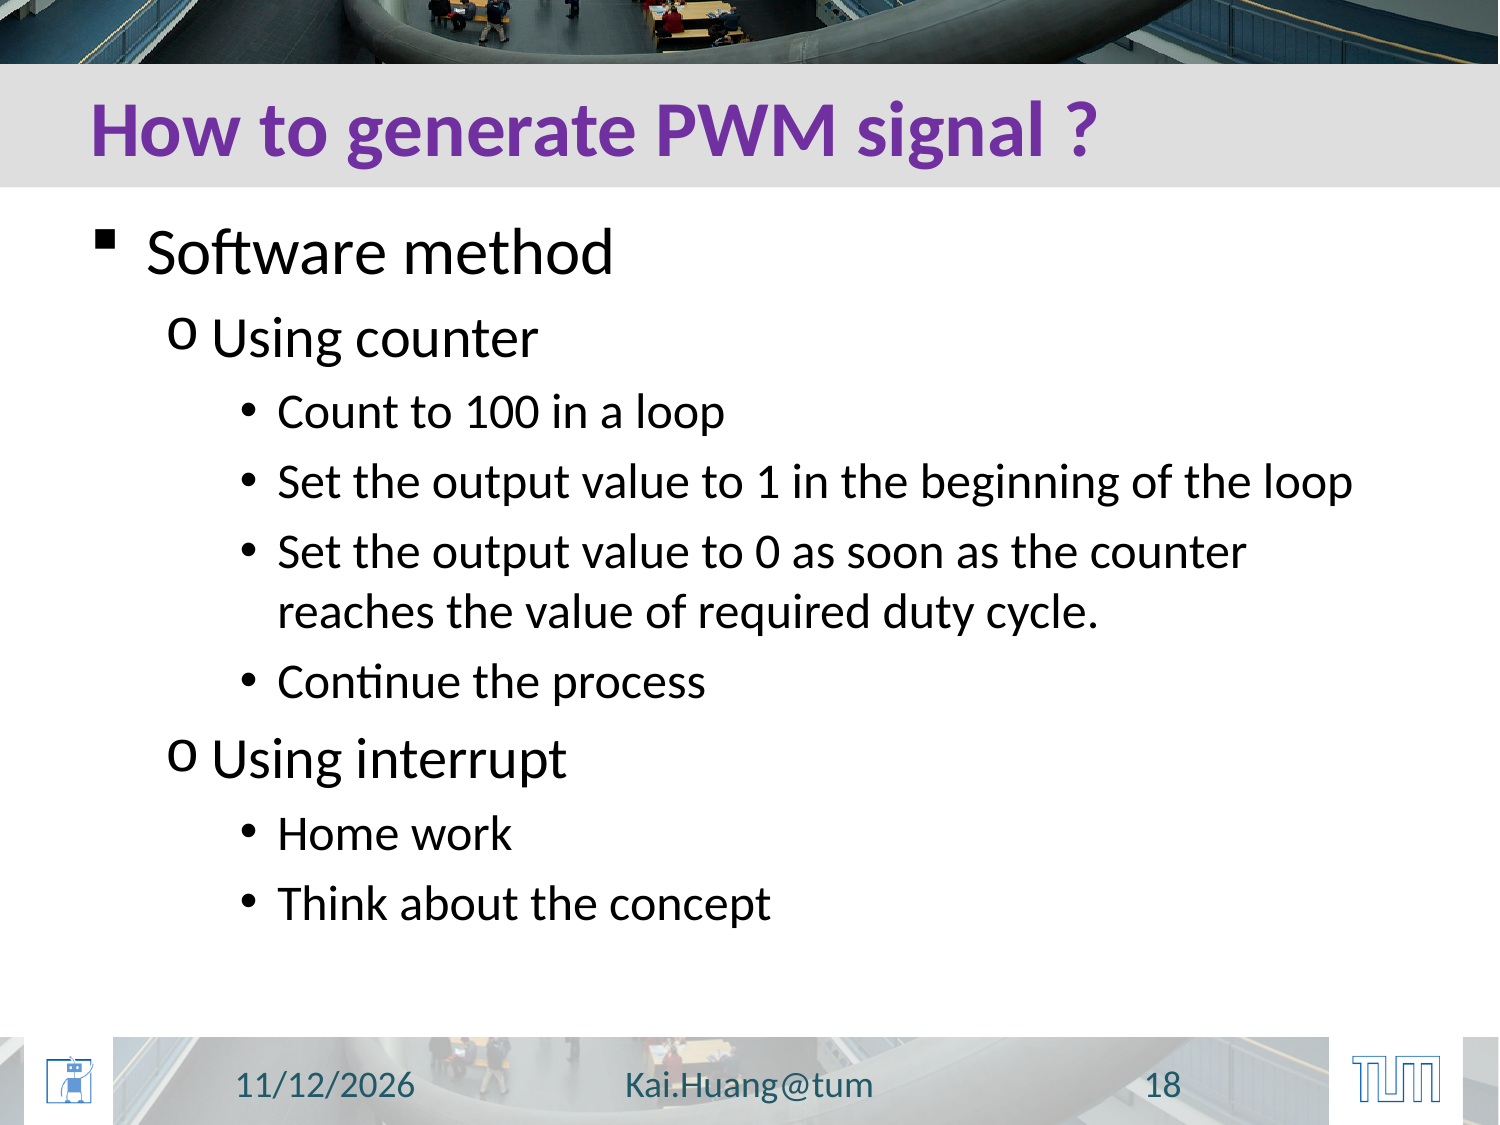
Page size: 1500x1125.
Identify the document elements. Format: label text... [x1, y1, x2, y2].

footer Kai.Huang@tum [512, 1052, 988, 1113]
title How to generate PWM signal ? [75, 62, 1425, 188]
list Software method Using counter Count to 100 in a loop Set the output value to 1 in the beginning of the loop Set the output value to 0 as soon as the counter reaches the value of required duty cycle. Continue the process Using interrupt Home work Think about the concept [75, 200, 1425, 1025]
slide_number 18 [1012, 1052, 1313, 1113]
picture [0, 1032, 1500, 1125]
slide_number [162, 1052, 488, 1113]
picture [0, 0, 1500, 64]
